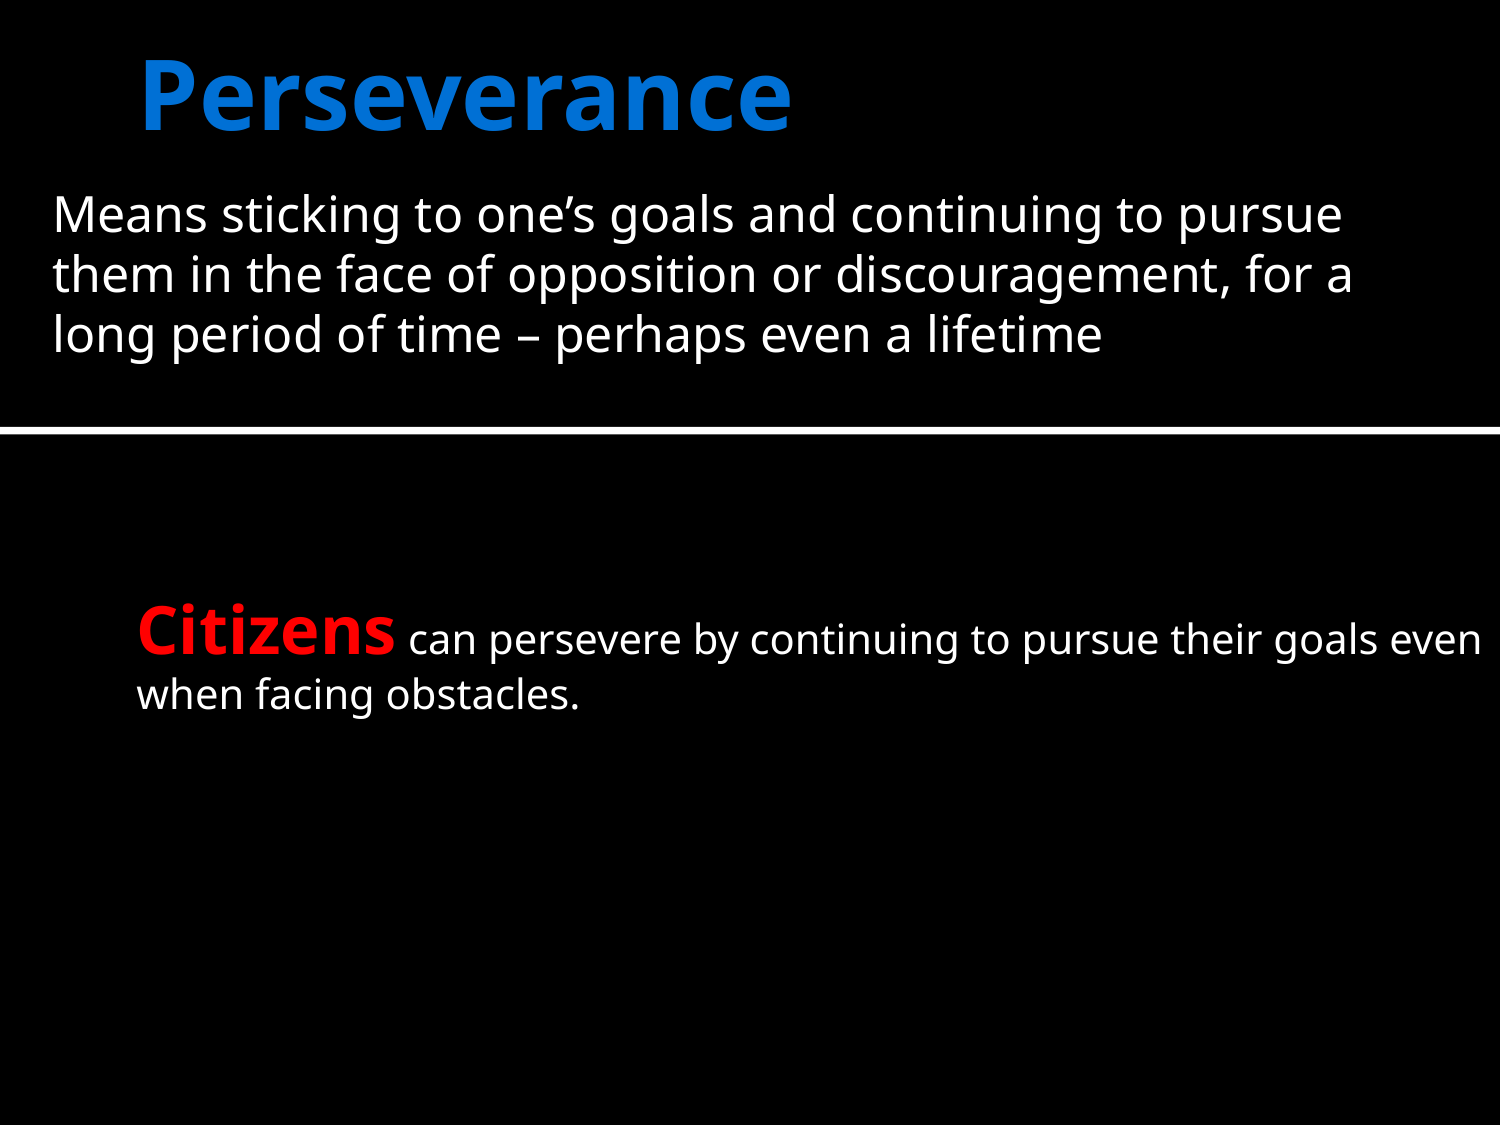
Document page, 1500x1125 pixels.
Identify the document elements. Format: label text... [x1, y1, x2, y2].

title Perseverance [123, 19, 1438, 150]
list Citizens can persevere by continuing to pursue their goals even when facing obstacles. [112, 587, 1500, 825]
text_box Means sticking to one’s goals and continuing to pursue them in the face of opposition or discouragement, for a long period of time – perhaps even a lifetime [37, 174, 1450, 370]
